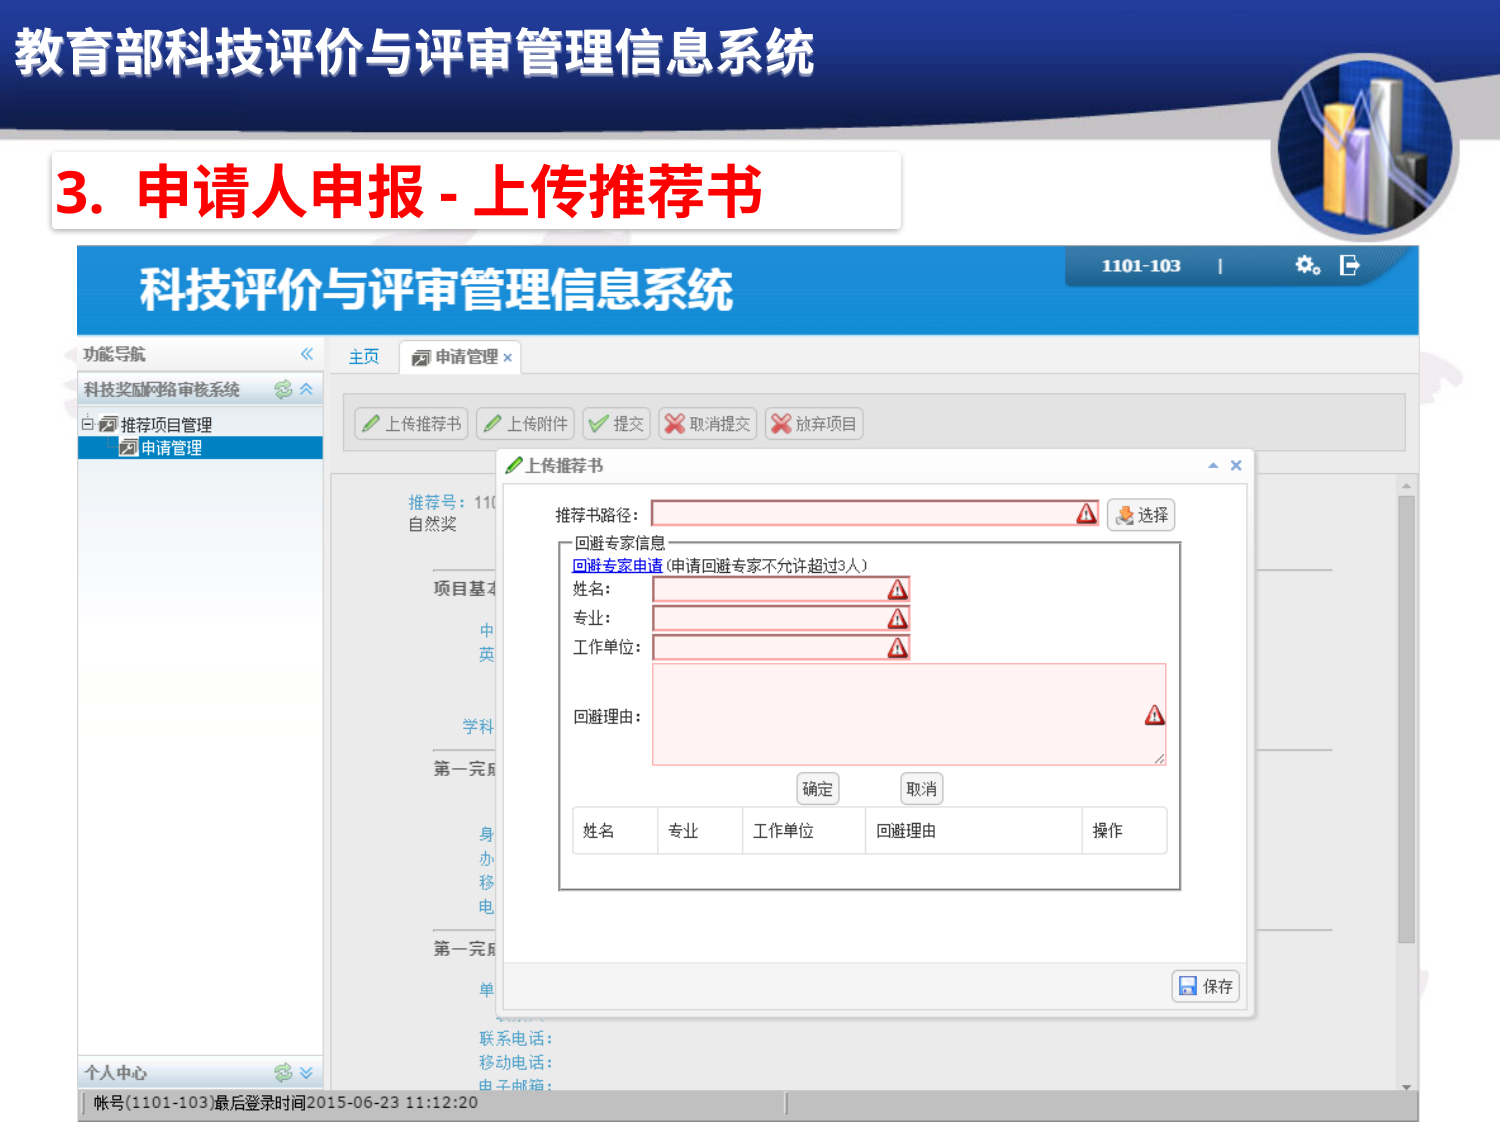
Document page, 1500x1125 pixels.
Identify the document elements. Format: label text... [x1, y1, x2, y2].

picture [0, 0, 1500, 1125]
text_box 3. 申请人申报-上传推荐书 [52, 152, 901, 229]
